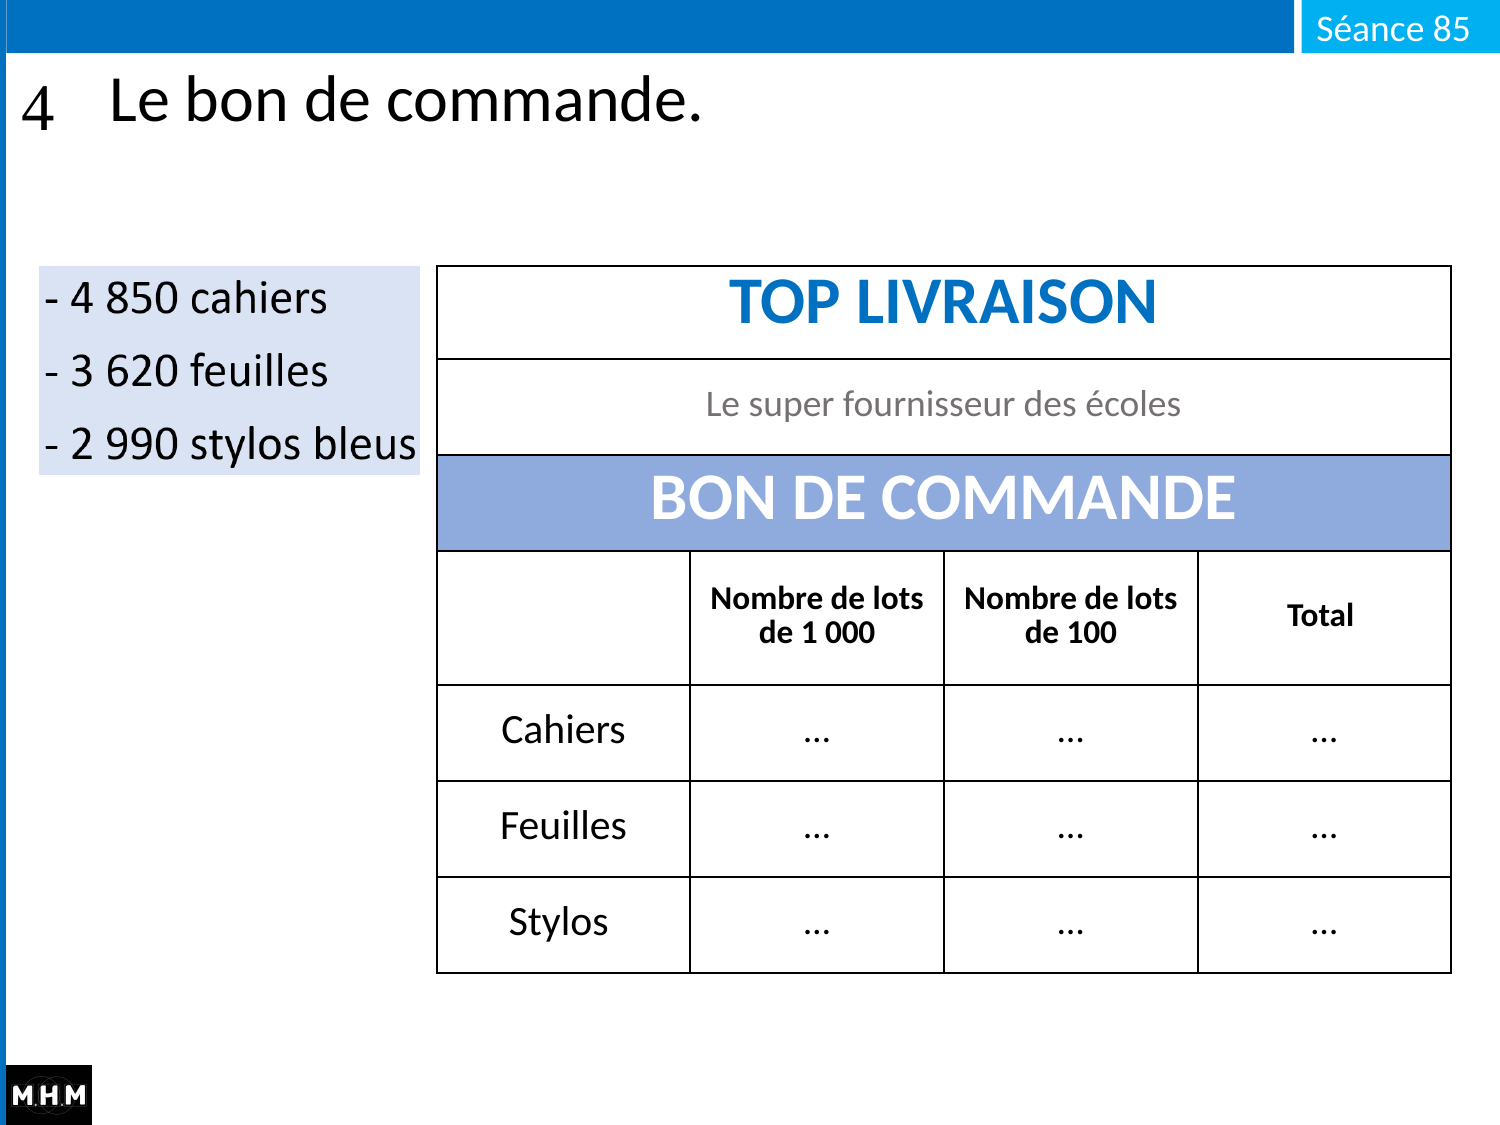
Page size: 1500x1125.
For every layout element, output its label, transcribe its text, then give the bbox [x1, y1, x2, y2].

table_cell BON DE COMMANDE [438, 456, 1450, 550]
picture [38, 266, 420, 475]
title Le bon de commande. [94, 57, 1389, 144]
table_cell … [945, 686, 1197, 780]
table_cell Nombre de lots de 1 000 [691, 552, 943, 684]
table_cell Nombre de lots de 100 [945, 552, 1197, 684]
table_cell … [1199, 782, 1450, 876]
table_cell Total [1199, 552, 1450, 684]
table_cell Stylos [438, 878, 689, 972]
table_cell … [1199, 686, 1450, 780]
table_cell Le super fournisseur des écoles [438, 360, 1450, 454]
table_cell … [945, 878, 1197, 972]
table_cell Cahiers [438, 686, 689, 780]
table_header TOP LIVRAISON [438, 267, 1450, 358]
table_cell … [691, 782, 943, 876]
table_cell … [691, 878, 943, 972]
table_cell … [1199, 878, 1450, 972]
picture [6, 1065, 92, 1125]
table_cell … [691, 686, 943, 780]
table_cell [438, 552, 689, 684]
table_cell … [945, 782, 1197, 876]
table_cell Feuilles [438, 782, 689, 876]
